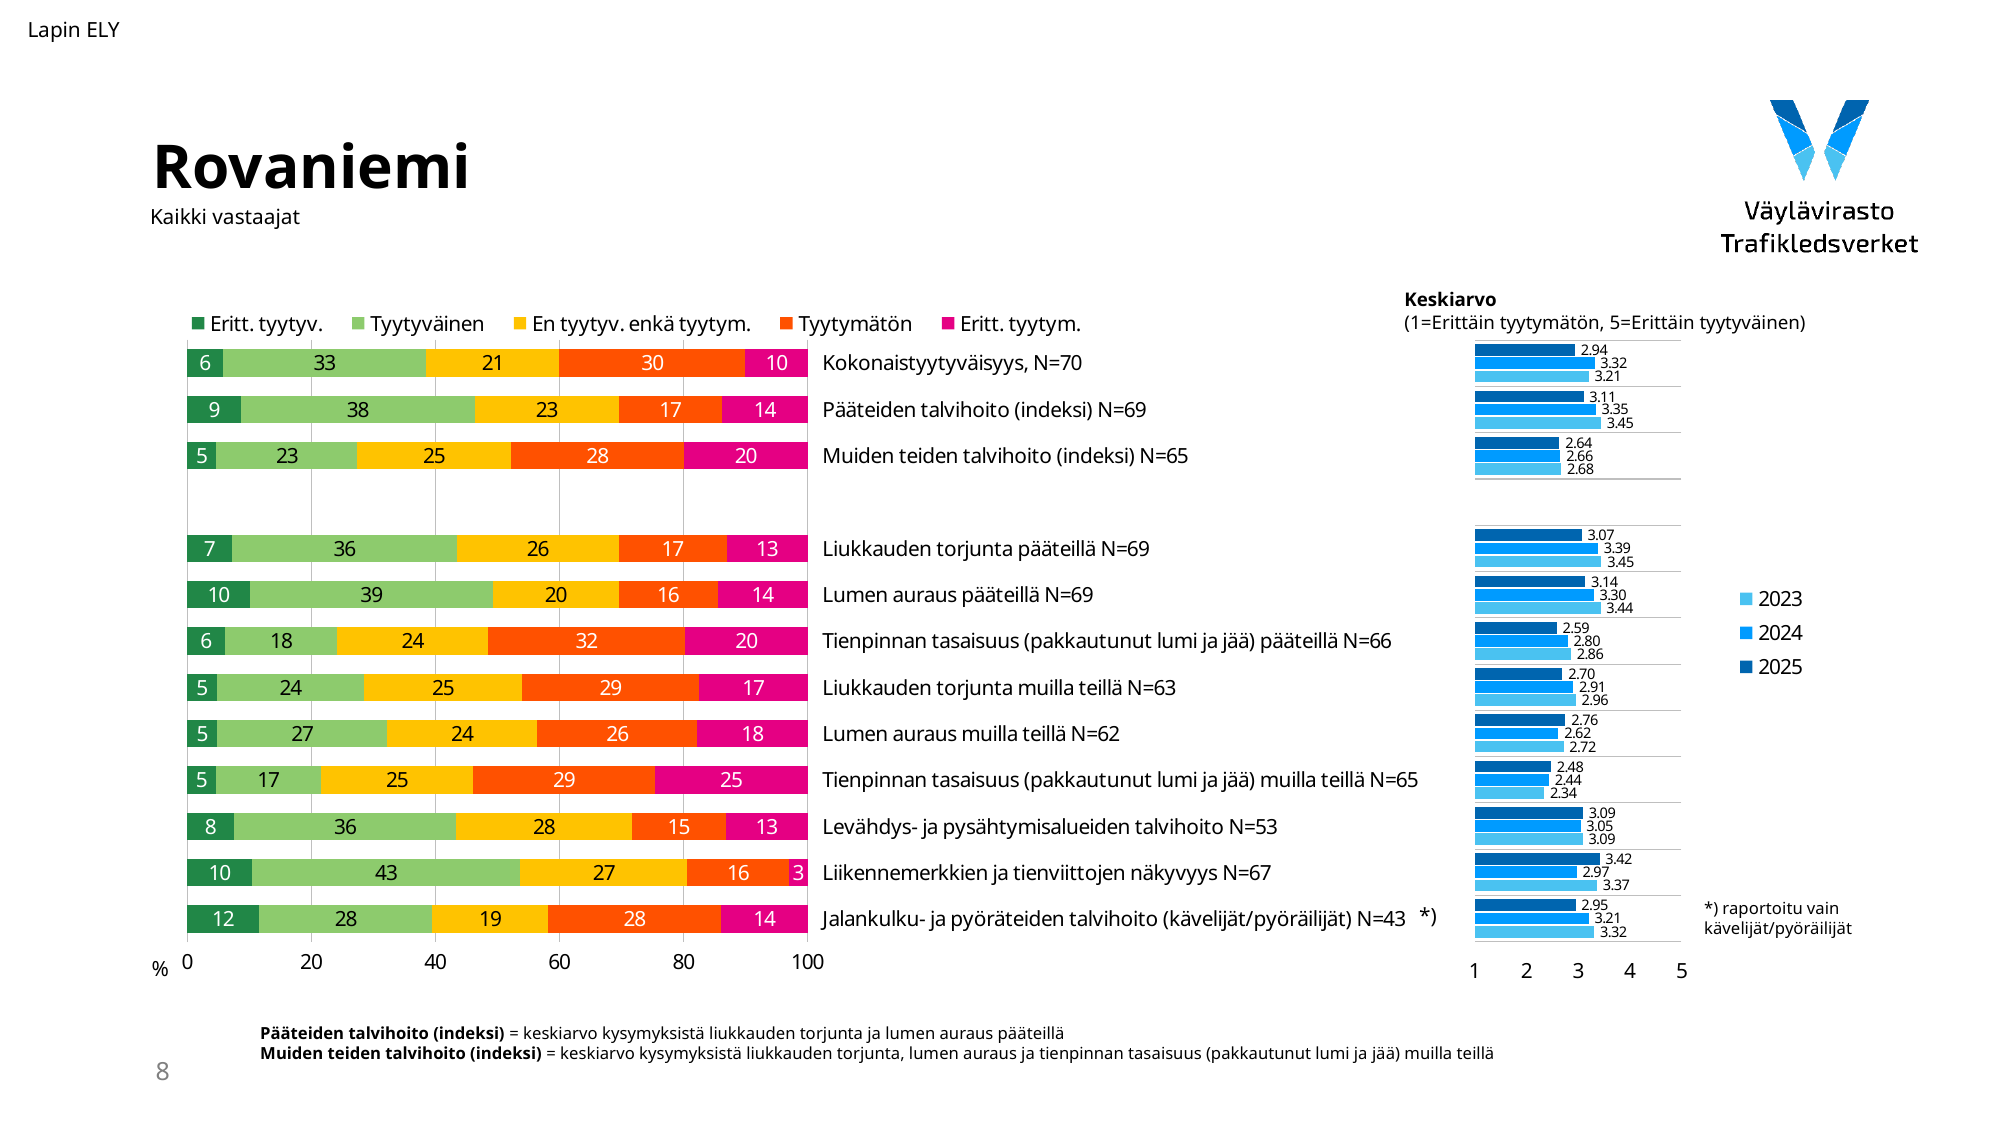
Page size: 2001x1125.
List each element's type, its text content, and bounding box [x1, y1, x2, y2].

text_box % [136, 948, 184, 989]
text_box Kaikki vastaajat [135, 196, 315, 237]
text_box Lapin ELY [12, 9, 135, 50]
picture [1682, 62, 1958, 292]
text_box Pääteiden talvihoito (indeksi) = keskiarvo kysymyksistä liukkauden torjunta ja lumen auraus pääteillä Muiden teiden talvihoito (indeksi) = keskiarvo kysymyksistä liukkauden torjunta, lumen auraus ja tienpinnan tasaisuus (pakkautunut lumi ja jää) muilla teillä [245, 1015, 1520, 1094]
title Rovaniemi [137, 59, 1555, 278]
chart [168, 281, 1822, 985]
footer [0, 1042, 675, 1103]
text_box *) raportoitu vain kävelijät/pyöräilijät [1822, 890, 1868, 945]
text_box Keskiarvo (1=Erittäin tyytymätön, 5=Erittäin tyytyväinen) [1389, 280, 1826, 341]
